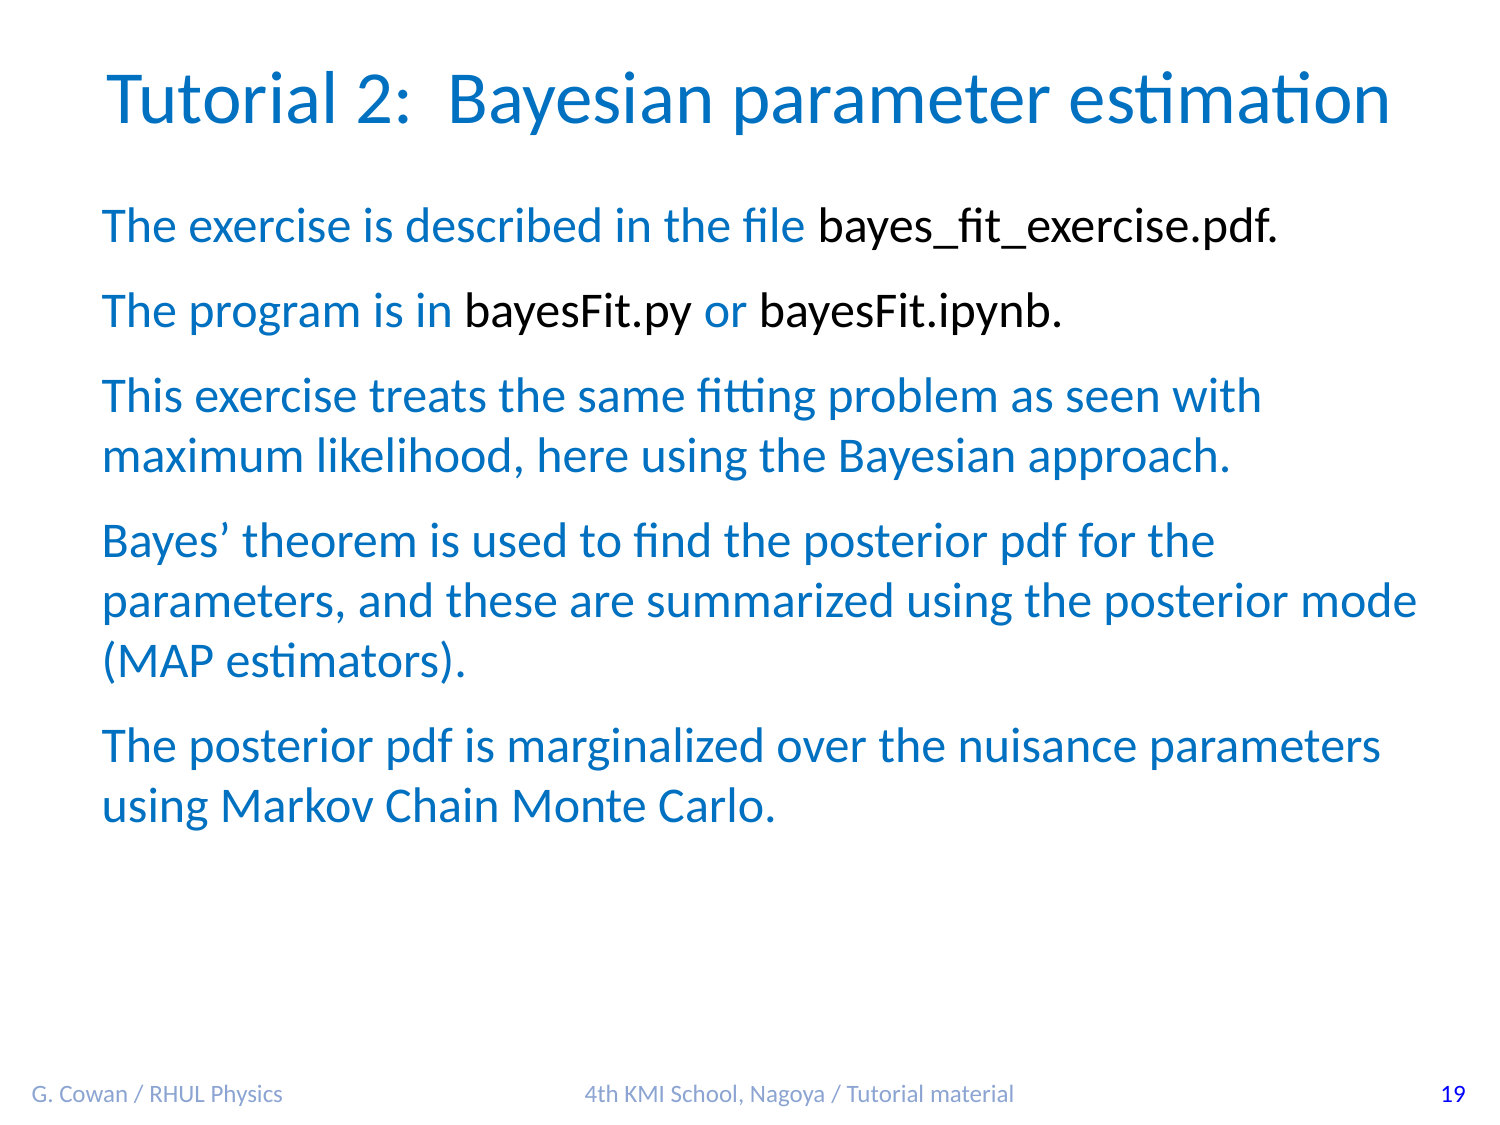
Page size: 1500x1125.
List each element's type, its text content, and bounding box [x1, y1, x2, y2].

slide_number 19 [1262, 1062, 1481, 1123]
footer 4th KMI School, Nagoya / Tutorial material [338, 1062, 1262, 1123]
text_box Tutorial 2: Bayesian parameter estimation [91, 41, 1409, 147]
text_box The exercise is described in the file bayes_fit_exercise.pdf. The program is in bayesFit.py or bayesFit.ipynb. This exercise treats the same fitting problem as seen with maximum likelihood, here using the Bayesian approach. Bayes’ theorem is used to find the posterior pdf for the parameters, and these are summarized using the posterior mode (MAP estimators). The posterior pdf is marginalized over the nuisance parameters using Markov Chain Monte Carlo. [86, 185, 1471, 841]
slide_number G. Cowan / RHUL Physics [16, 1062, 338, 1123]
